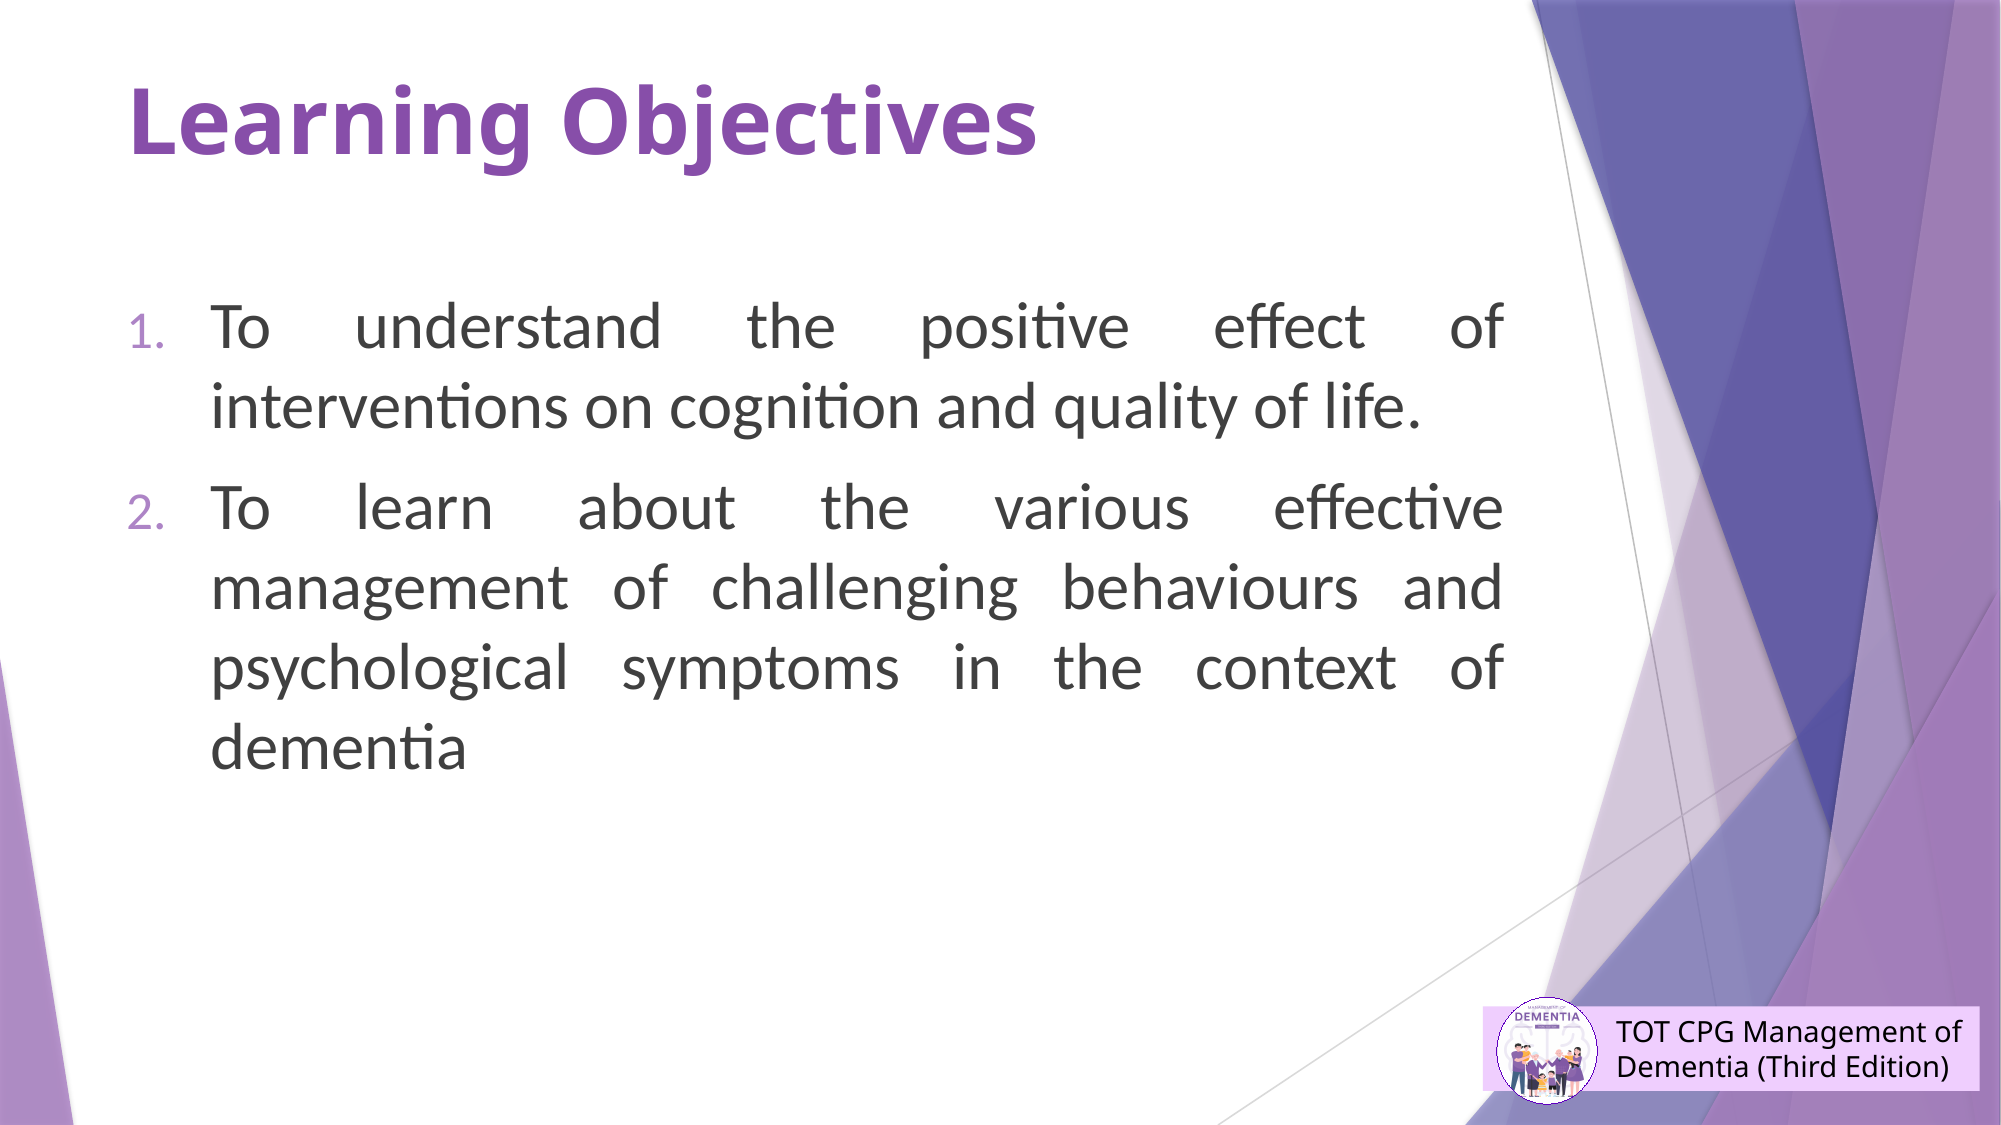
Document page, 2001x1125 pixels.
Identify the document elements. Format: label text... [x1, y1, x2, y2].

list To understand the positive effect of interventions on cognition and quality of life. To learn about the various effective management of challenging behaviours and psychological symptoms in the context of dementia [111, 273, 1522, 911]
title Learning Objectives [111, 55, 1522, 265]
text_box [1482, 996, 1981, 1105]
